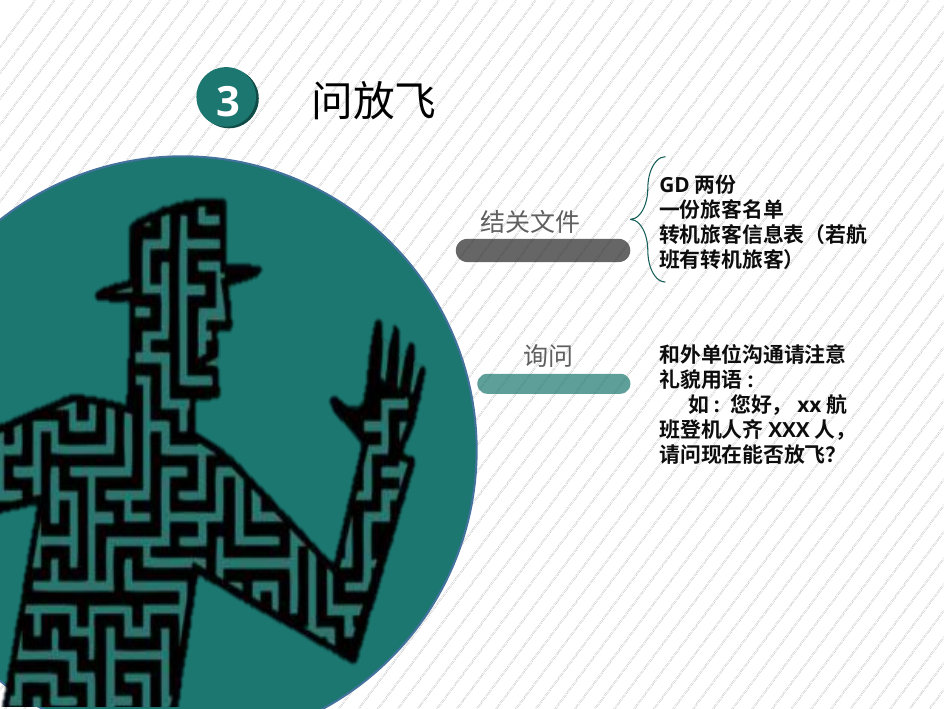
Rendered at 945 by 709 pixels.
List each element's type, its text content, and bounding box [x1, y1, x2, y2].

text_box 结关文件 [466, 199, 631, 244]
picture [0, 0, 944, 709]
text_box 问放飞 [277, 67, 478, 156]
text_box [654, 156, 666, 163]
text_box [431, 291, 478, 610]
text_box [630, 206, 644, 233]
text_box [476, 372, 632, 395]
text_box GD两份 一份旅客名单 转机旅客信息表（若航班有转机旅客） [644, 163, 898, 279]
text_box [196, 66, 259, 133]
text_box 询问 [508, 333, 589, 378]
text_box 和外单位沟通请注意礼貌用语: 如: 您好，xx航班登机人齐XXX人，请问现在能否放飞？ [644, 334, 869, 499]
text_box [454, 237, 632, 264]
